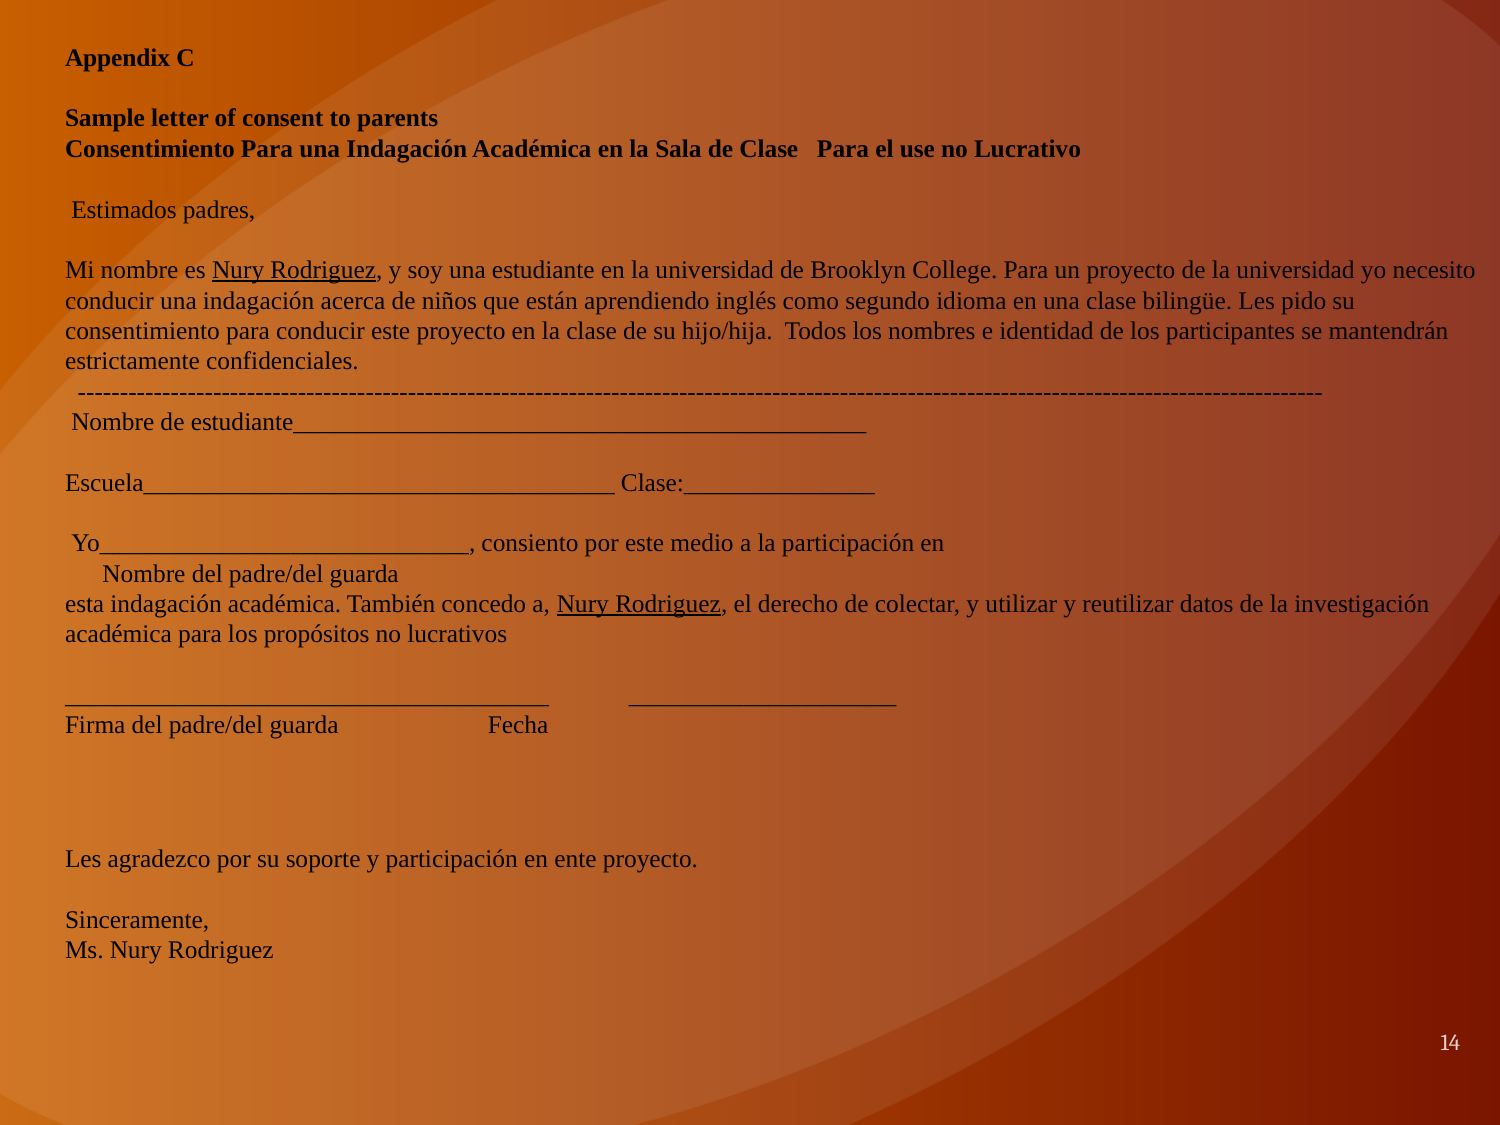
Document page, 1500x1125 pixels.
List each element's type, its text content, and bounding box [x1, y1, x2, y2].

slide_number 14 [1387, 1025, 1475, 1063]
picture [0, 0, 1500, 1125]
title Appendix C Sample letter of consent to parents Consentimiento Para una Indagación Académica en la Sala de Clase Para el use no Lucrativo Estimados padres, Mi nombre es Nury Rodriguez, y soy una estudiante en la universidad de Brooklyn College. Para un proyecto de la universidad yo necesito conducir una indagación acerca de niños que están aprendiendo inglés como segundo idioma en una clase bilingüe. Les pido su consentimiento para conducir este proyecto en la clase de su hijo/hija. Todos los nombres e identidad de los participantes se mantendrán estrictamente confidenciales. --------------------------------------------------------------------------------------------------------------------------------------------------- Nombre de estudiante_____________________________________________ Escuela_____________________________________ Clase:_______________ Yo_____________________________, consiento por este medio a la participación en Nombre del padre/del guarda esta indagación académica. También concedo a, Nury Rodriguez, el derecho de colectar, y utilizar y reutilizar datos de la investigación académica para los propósitos no lucrativos ______________________________________ _____________________ Firma del padre/del guarda Fecha Les agradezco por su soporte y participación en ente proyecto. Sinceramente, Ms. Nury Rodriguez [50, 24, 1500, 1075]
